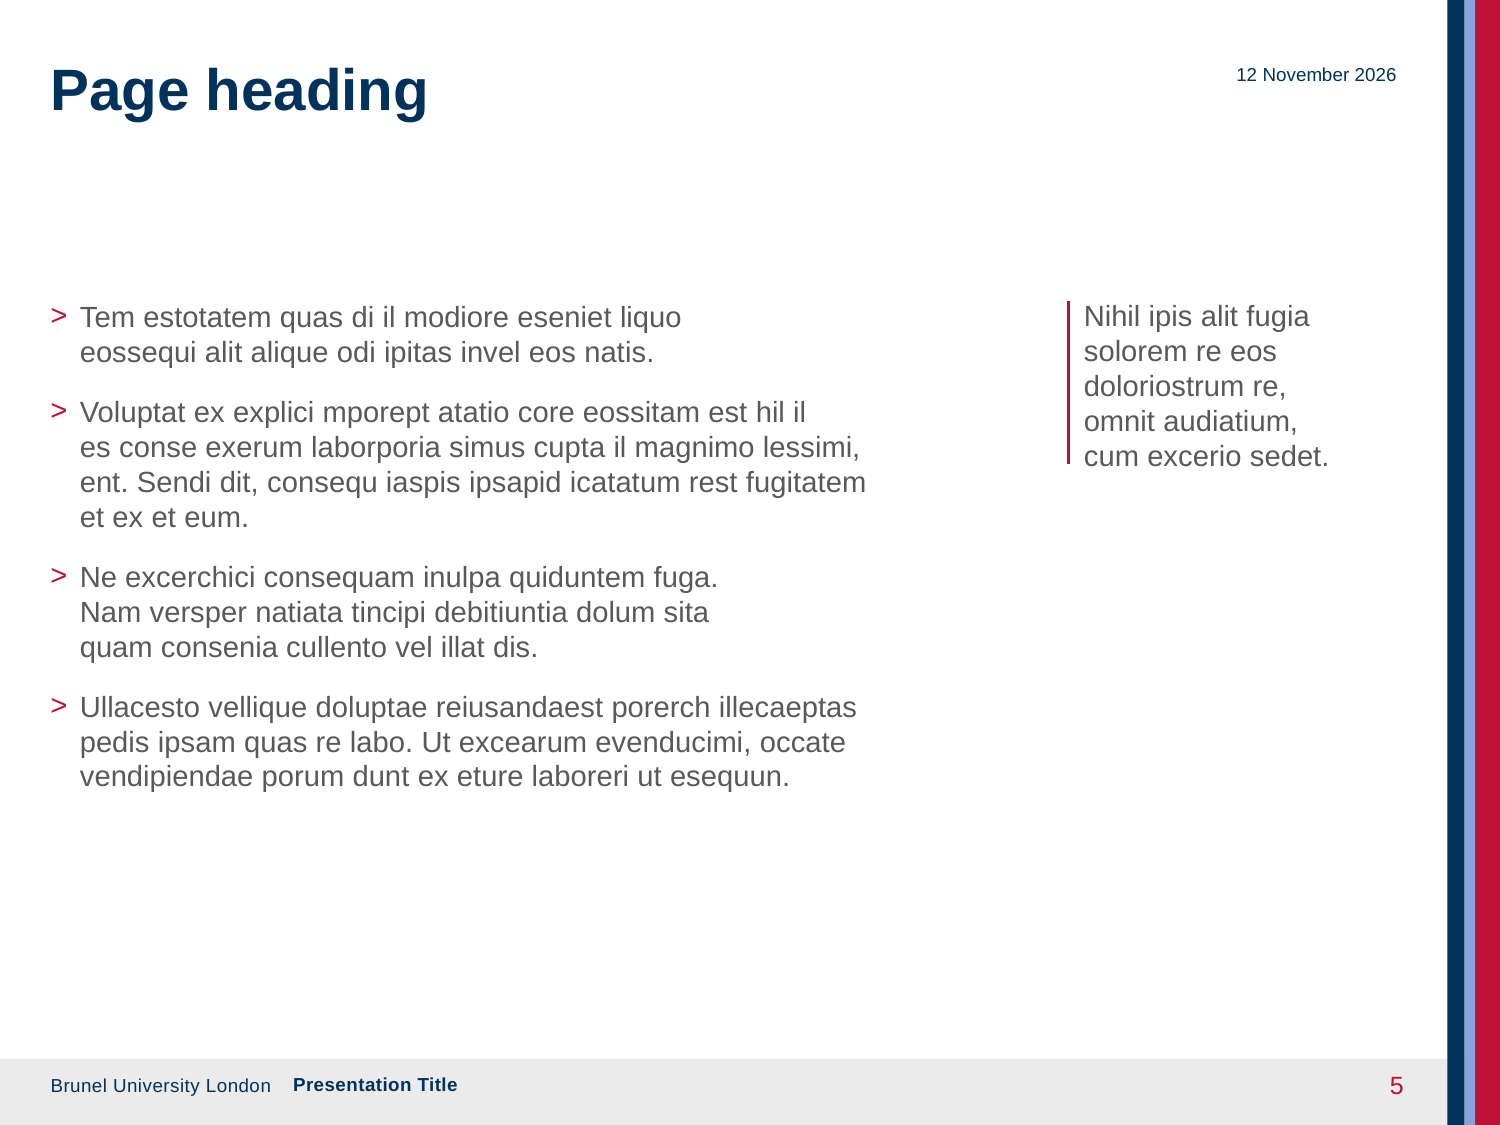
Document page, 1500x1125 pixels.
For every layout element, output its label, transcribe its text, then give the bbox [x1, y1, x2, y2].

slide_number 5 [1068, 1054, 1419, 1115]
title Page heading [35, 44, 1400, 232]
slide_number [1198, 44, 1412, 105]
list Tem estotatem quas di il modiore eseniet liquo eossequi alit alique odi ipitas invel eos natis. Voluptat ex explici mporept atatio core eossitam est hil il es conse exerum laborporia simus cupta il magnimo lessimi, ent. Sendi dit, consequ iaspis ipsapid icatatum rest fugitatem et ex et eum. Ne excerchici consequam inulpa quiduntem fuga. Nam versper natiata tincipi debitiuntia dolum sita quam consenia cullento vel illat dis. Ullacesto vellique doluptae reiusandaest porerch illecaeptas pedis ipsam quas re labo. Ut excearum evenducimi, occate vendipiendae porum dunt ex eture laboreri ut esequun. [35, 290, 928, 1034]
footer Presentation Title [278, 1054, 1068, 1115]
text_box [1068, 290, 1445, 483]
